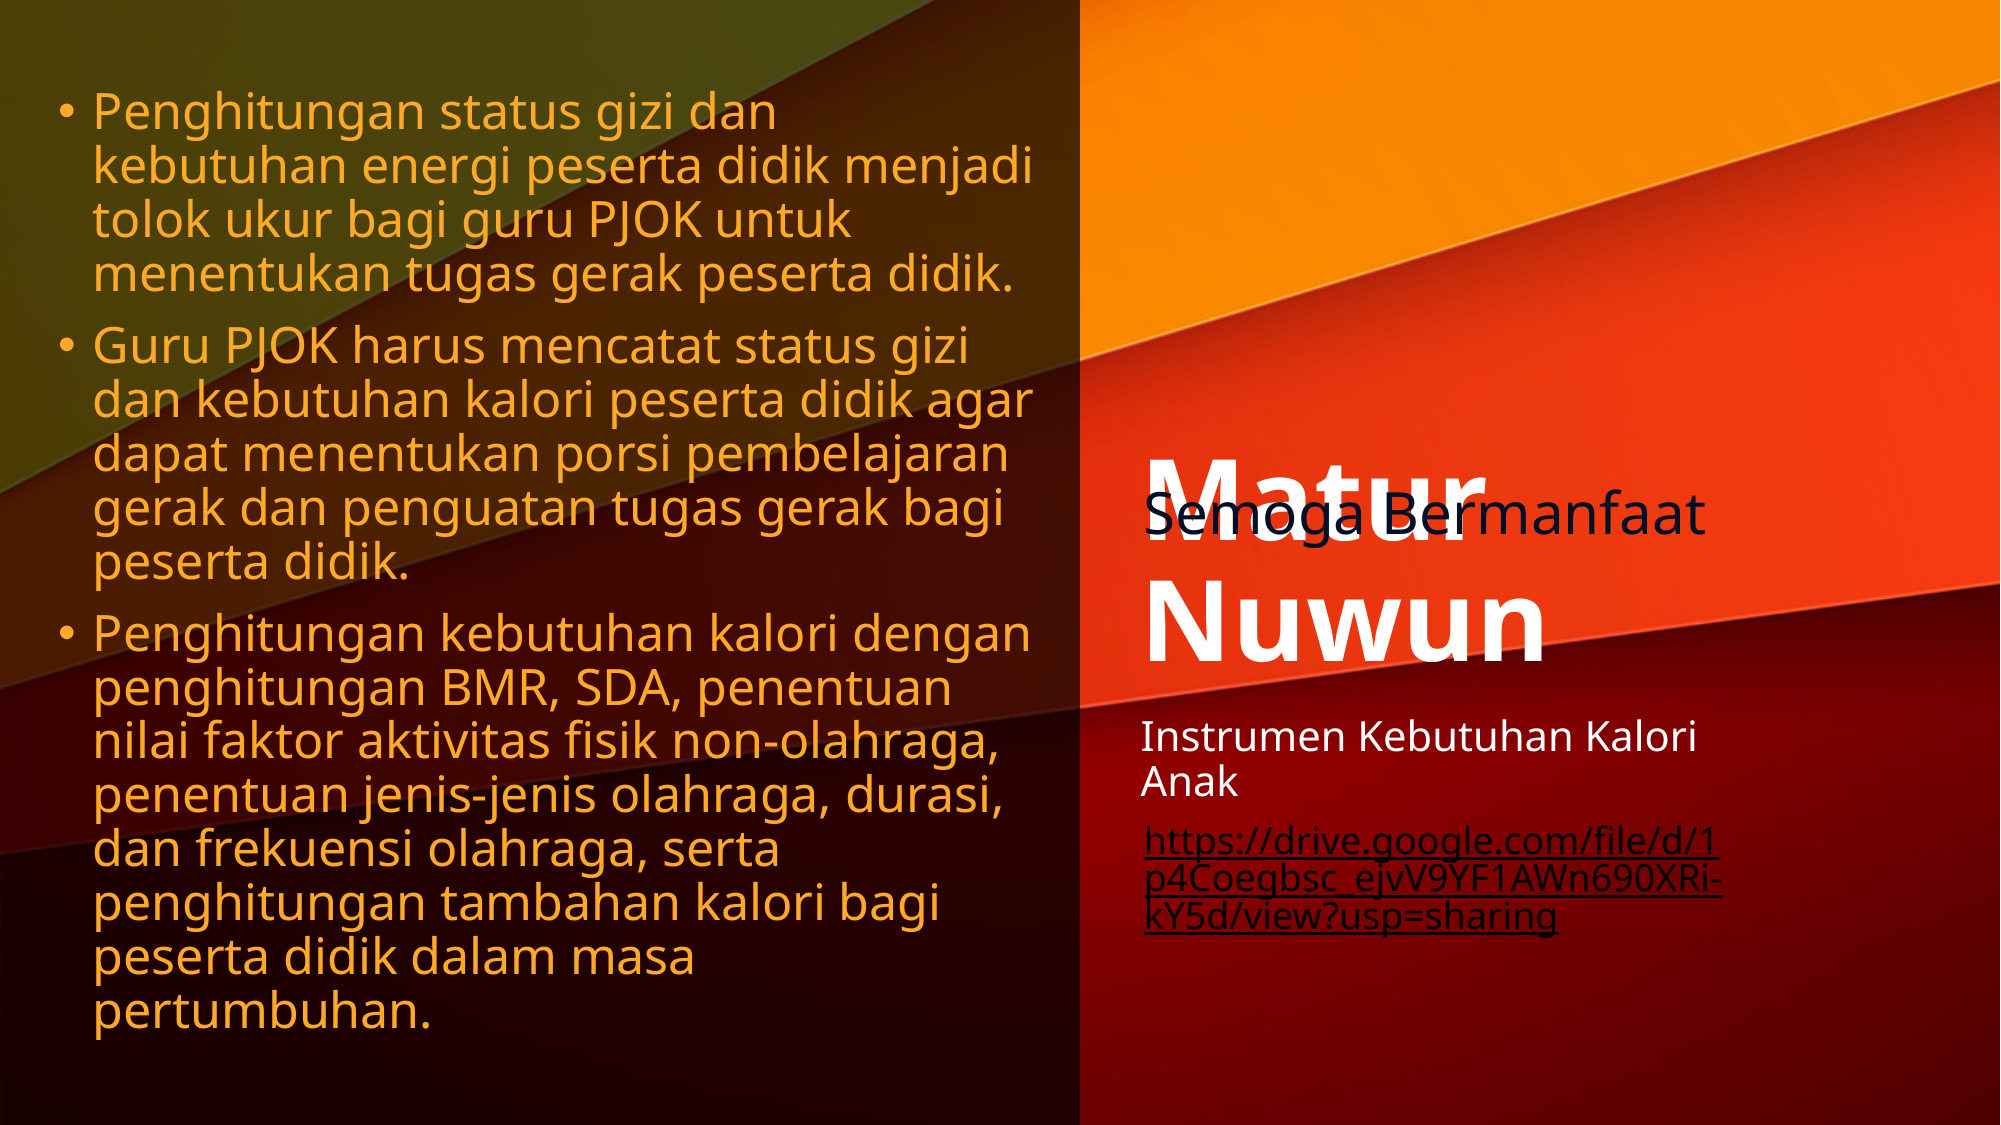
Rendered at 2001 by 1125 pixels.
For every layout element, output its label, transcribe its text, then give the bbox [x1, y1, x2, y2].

text_box https://drive.google.com/file/d/1p4Coegbsc_ejvV9YF1AWn690XRi-kY5d/view?usp=sharing [1128, 809, 1745, 921]
title Matur Nuwun [1140, 578, 1893, 687]
text_box Penghitungan status gizi dan kebutuhan energi peserta didik menjadi tolok ukur bagi guru PJOK untuk menentukan tugas gerak peserta didik. Guru PJOK harus mencatat status gizi dan kebutuhan kalori peserta didik agar dapat menentukan porsi pembelajaran gerak dan penguatan tugas gerak bagi peserta didik. Penghitungan kebutuhan kalori dengan penghitungan BMR, SDA, penentuan nilai faktor aktivitas fisik non-olahraga, penentuan jenis-jenis olahraga, durasi, dan frekuensi olahraga, serta penghitungan tambahan kalori bagi peserta didik dalam masa pertumbuhan. [43, 78, 1058, 1090]
picture [0, 0, 2000, 1125]
text_box Semoga Bermanfaat [1128, 476, 2000, 578]
text_box Instrumen Kebutuhan Kalori Anak [1140, 687, 1796, 806]
